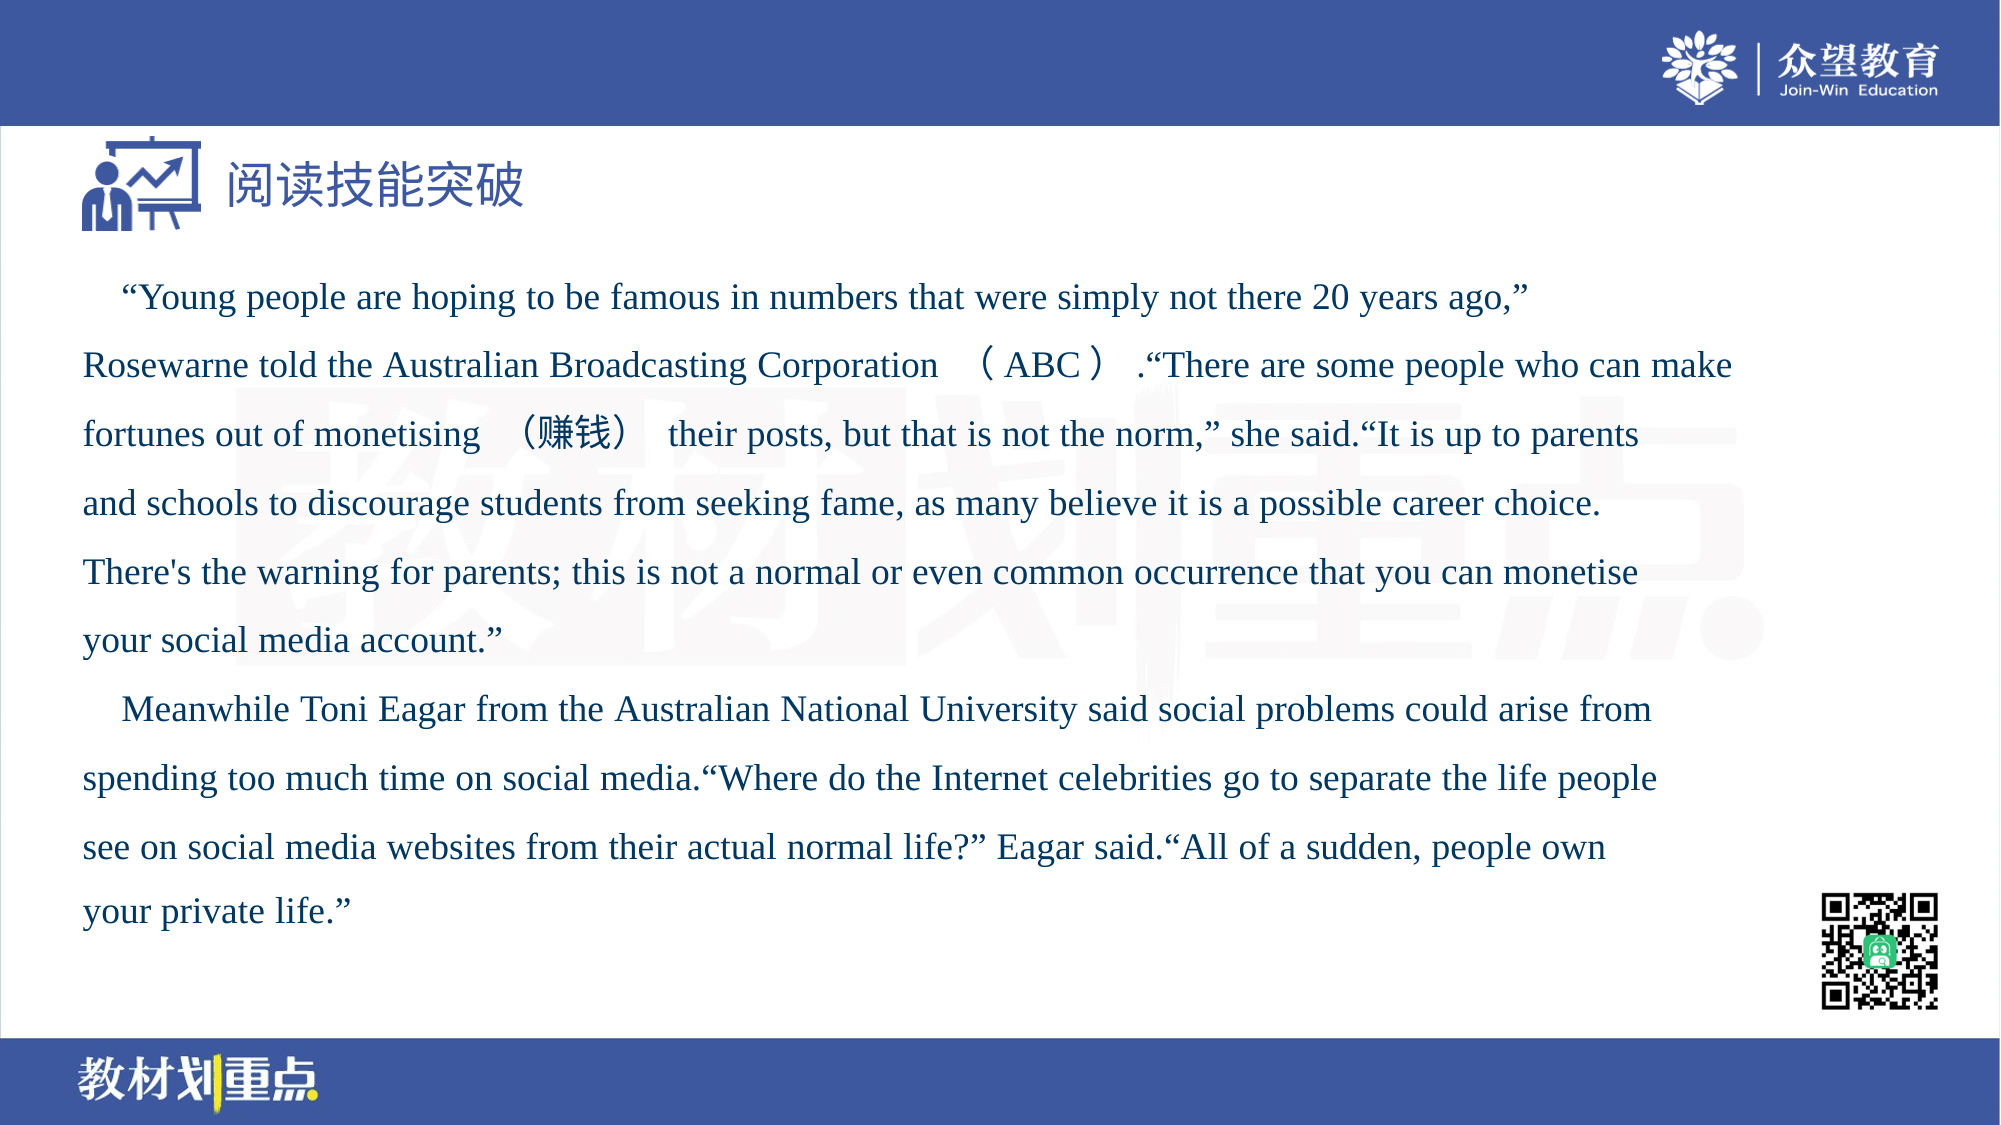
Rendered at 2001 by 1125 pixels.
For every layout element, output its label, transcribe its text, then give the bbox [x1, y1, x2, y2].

picture [0, 0, 2000, 1125]
text_box “Young people are hoping to be famous in numbers that were simply not there 20 years ago,” Rosewarne told the Australian Broadcasting Corporation （ABC）.“There are some people who can make fortunes out of monetising （赚钱） their posts, but that is not the norm,” she said.“It is up to parents and schools to discourage students from seeking fame, as many believe it is a possible career choice. There's the warning for parents; this is not a normal or even common occurrence that you can monetise your social media account.” Meanwhile Toni Eagar from the Australian National University said social problems could arise from spending too much time on social media.“Where do the Internet celebrities go to separate the life people see on social media websites from their actual normal life?” Eagar said.“All of a sudden, people own your private life.” [82, 248, 1817, 925]
